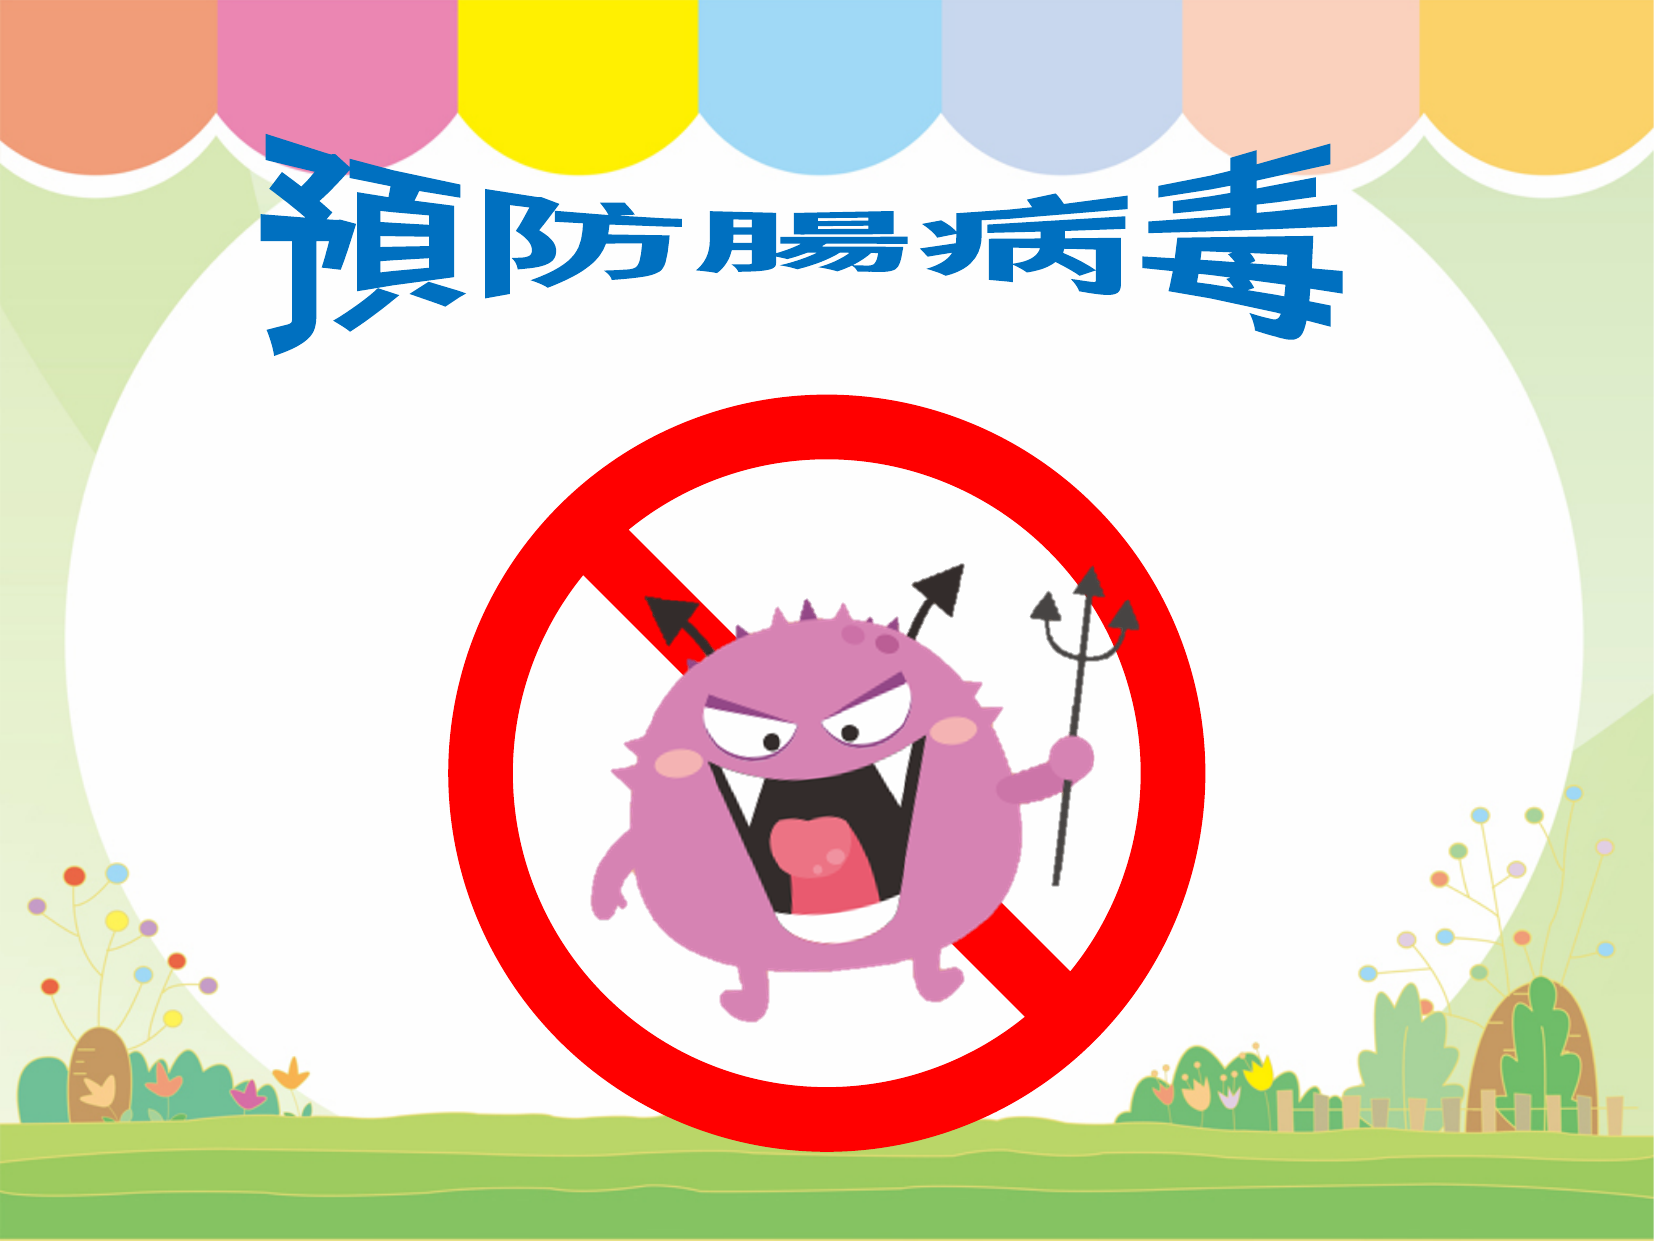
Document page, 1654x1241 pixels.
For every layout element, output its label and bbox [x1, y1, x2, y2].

text_box [657, 1113, 997, 1153]
picture [0, 0, 1654, 1241]
text_box [594, 393, 1060, 473]
text_box [447, 661, 464, 885]
